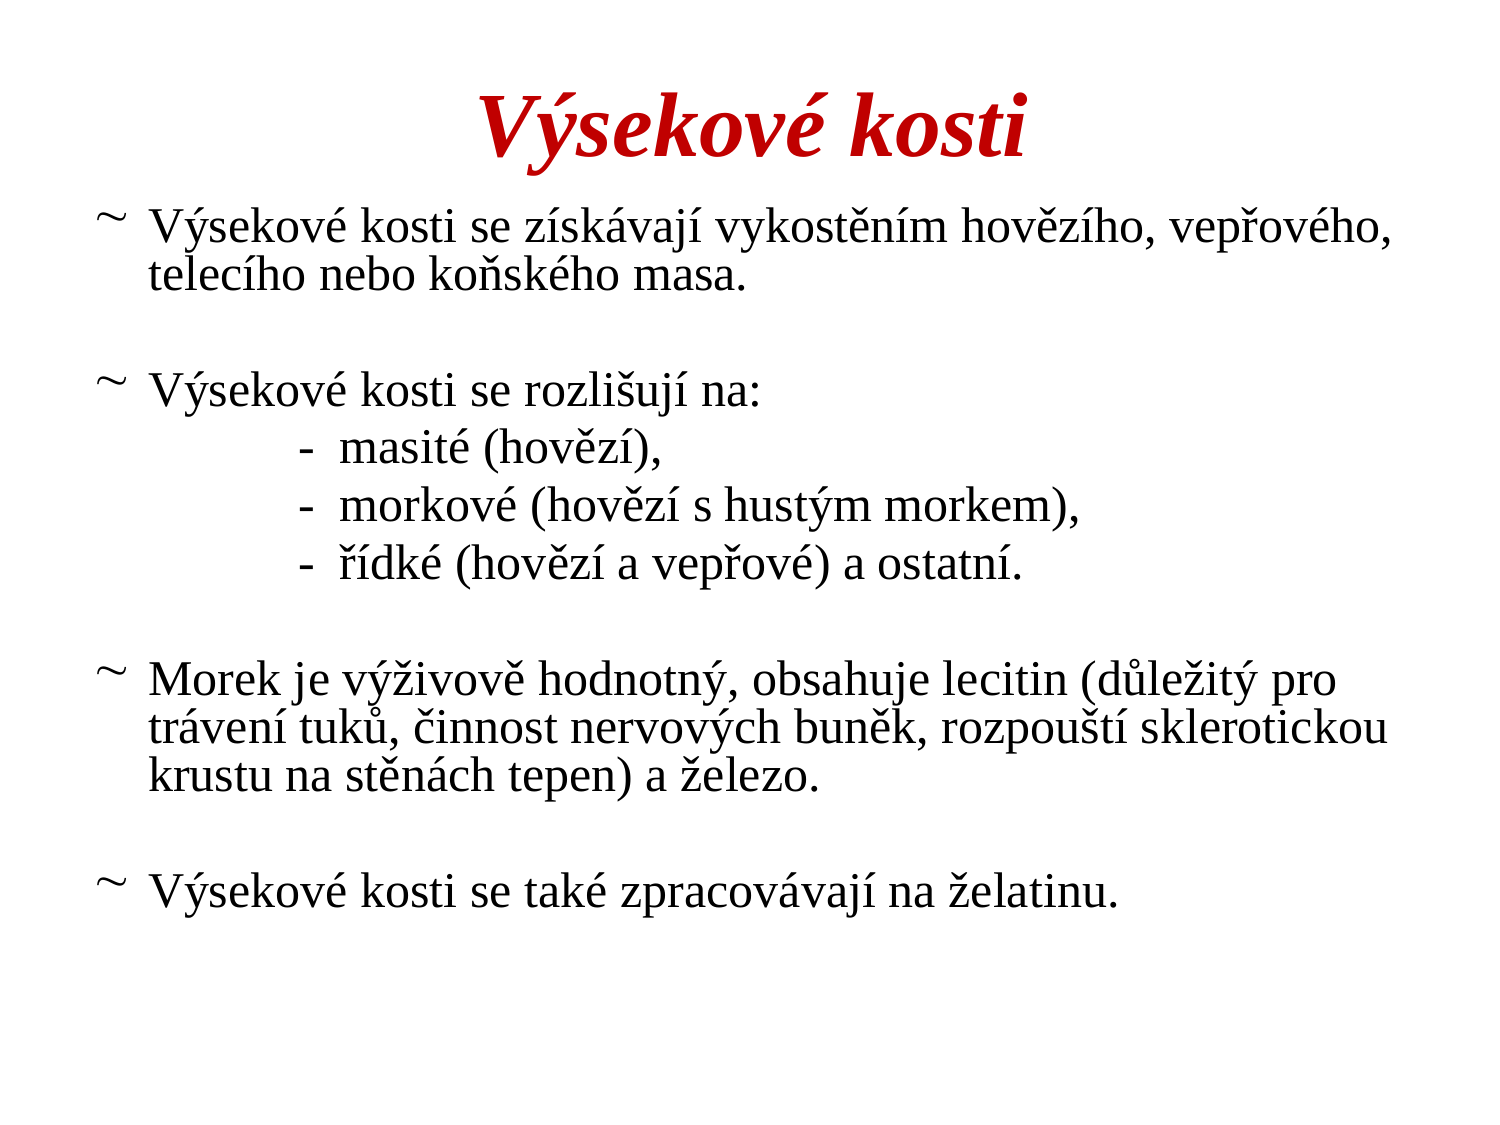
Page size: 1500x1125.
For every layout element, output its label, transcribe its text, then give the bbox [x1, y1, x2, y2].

list Výsekové kosti se získávají vykostěním hovězího, vepřového, telecího nebo koňského masa. Výsekové kosti se rozlišují na: - masité (hovězí), - morkové (hovězí s hustým morkem), - řídké (hovězí a vepřové) a ostatní. Morek je výživově hodnotný, obsahuje lecitin (důležitý pro trávení tuků, činnost nervových buněk, rozpouští sklerotickou krustu na stěnách tepen) a železo. Výsekové kosti se také zpracovávají na želatinu. [76, 196, 1428, 1017]
title Výsekové kosti [76, 42, 1428, 196]
